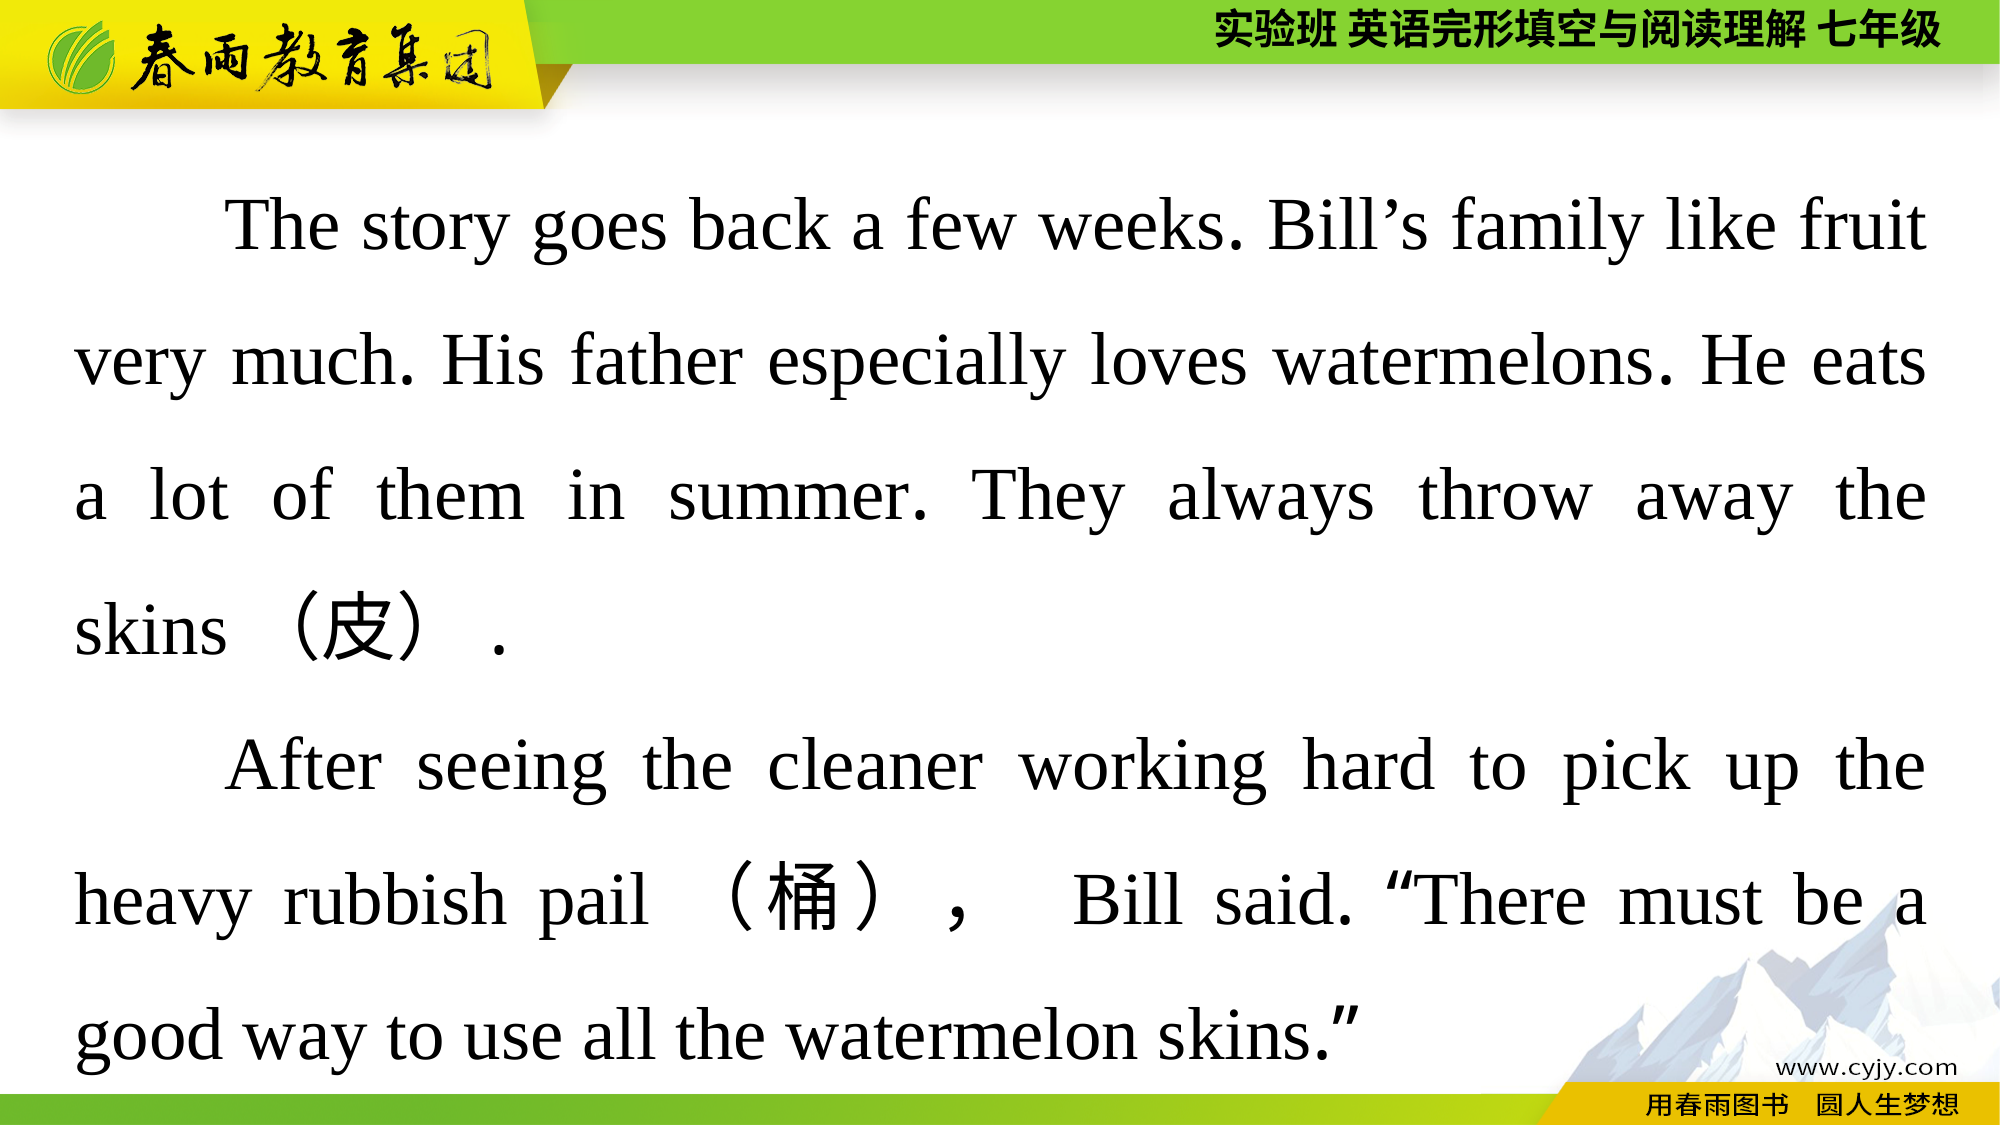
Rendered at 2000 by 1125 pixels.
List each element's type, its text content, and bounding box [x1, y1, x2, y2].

picture [0, 0, 2000, 1125]
list The story goes back a few weeks. Bill’s family like fruit very much. His father especially loves watermelons. He eats a lot of them in summer. They always throw away the skins（皮）. After seeing the cleaner working hard to pick up the heavy rubbish pail（桶）， Bill said. “There must be a good way to use all the watermelon skins.” [59, 122, 1944, 1075]
